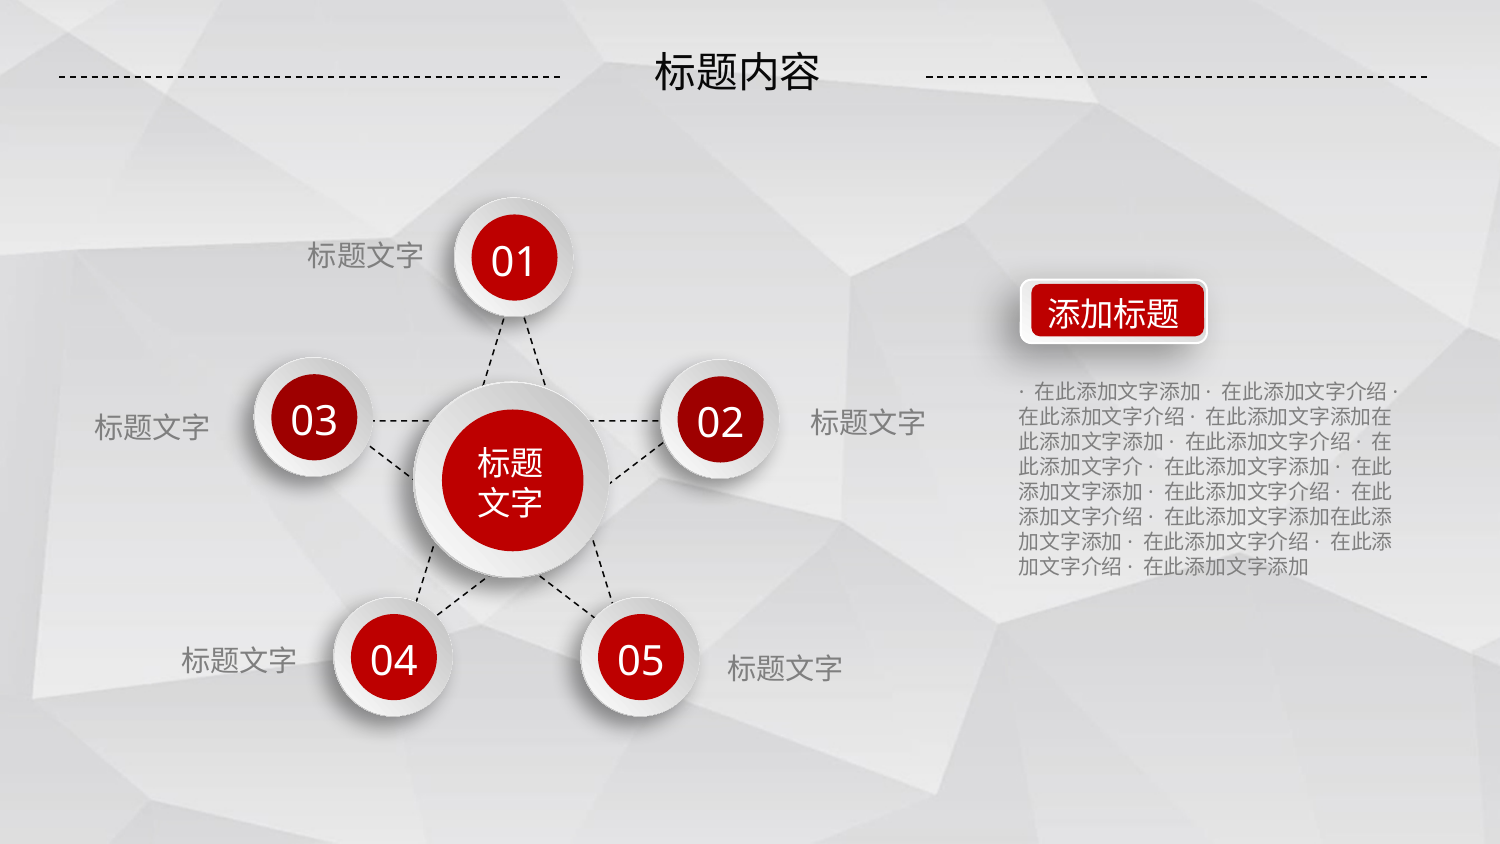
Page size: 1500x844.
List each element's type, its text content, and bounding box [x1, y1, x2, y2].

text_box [1003, 279, 1419, 665]
picture [0, 0, 1500, 844]
text_box 标题内容 [608, 38, 868, 104]
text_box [77, 197, 943, 717]
